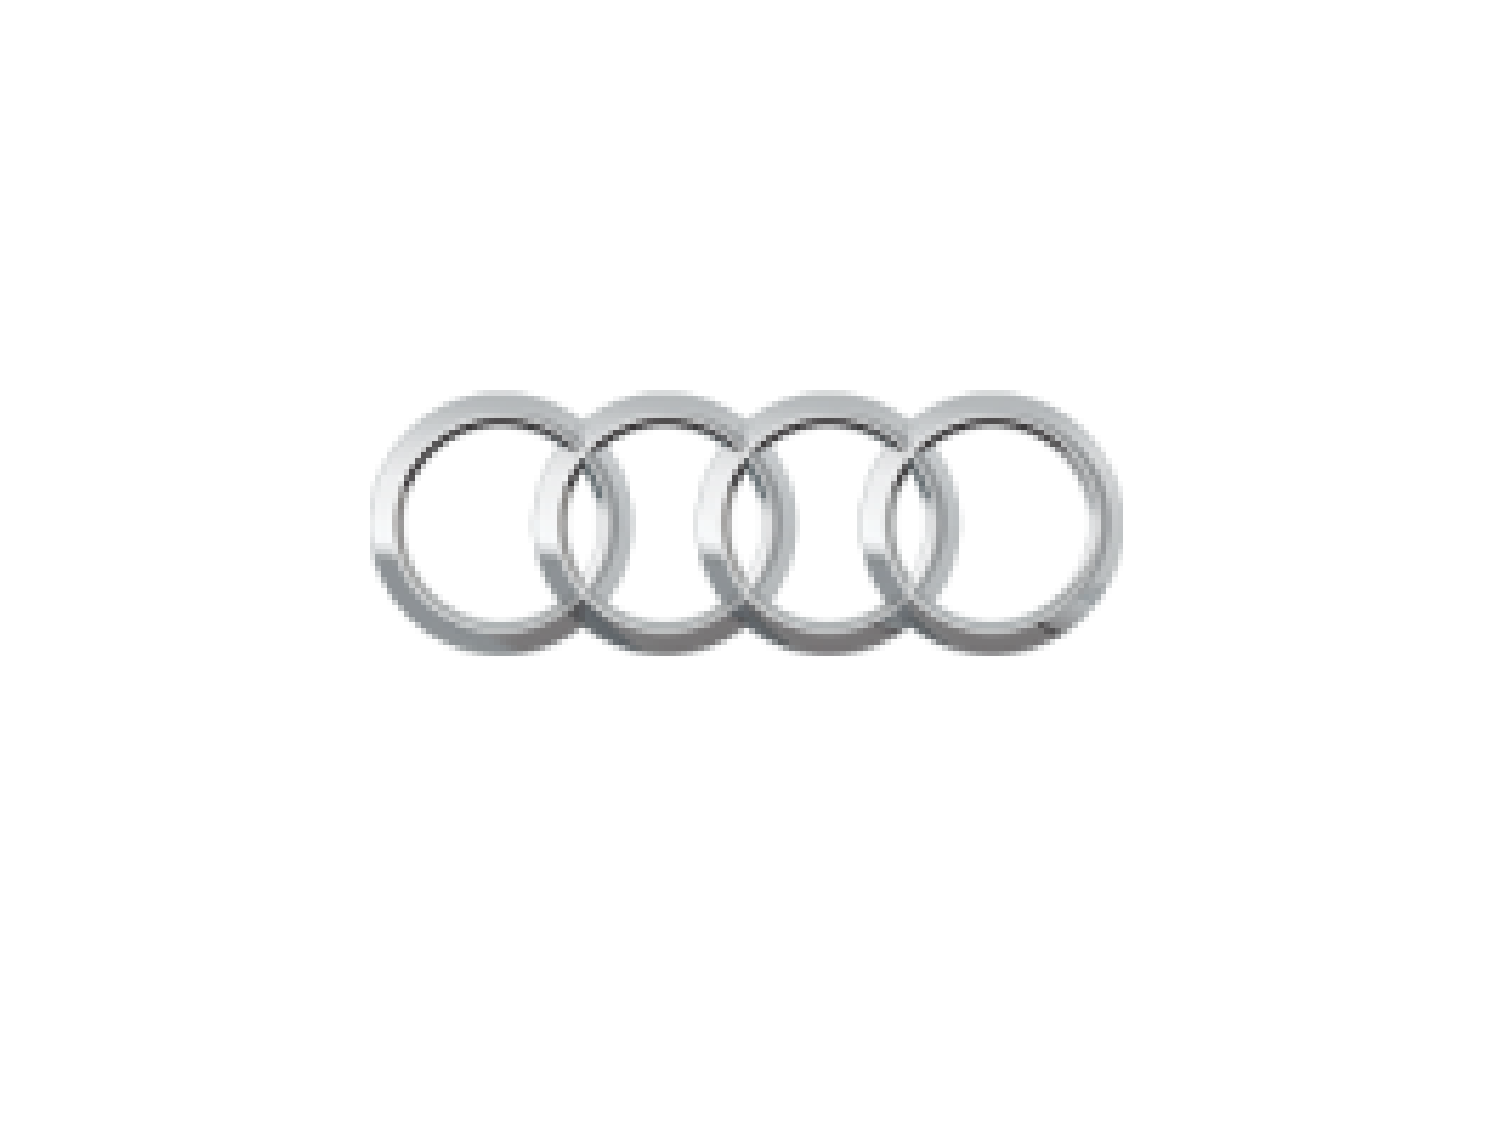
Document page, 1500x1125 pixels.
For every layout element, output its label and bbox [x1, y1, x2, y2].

picture [336, 243, 1158, 811]
